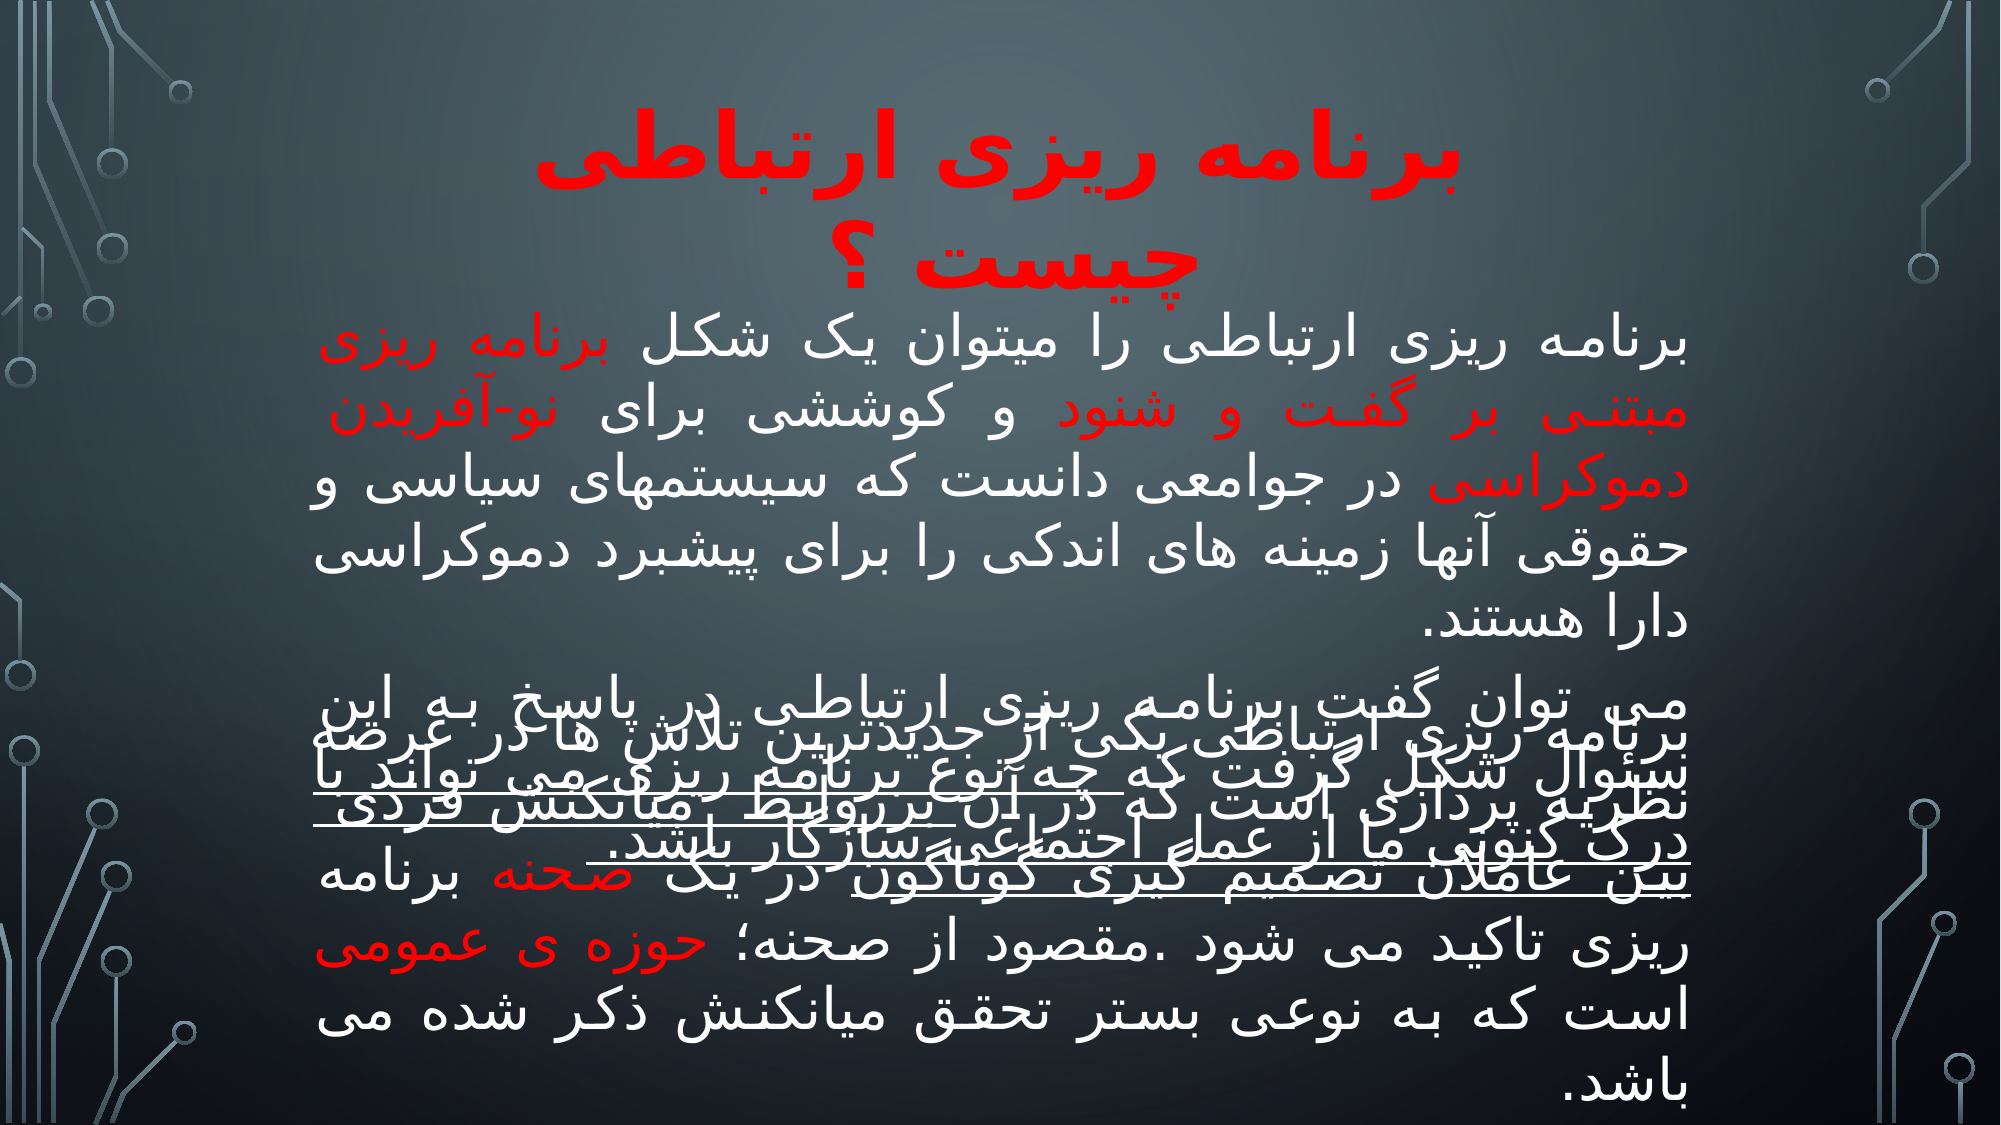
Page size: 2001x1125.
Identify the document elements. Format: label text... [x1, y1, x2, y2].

text_box برنامه ریزی ارتباطی چیست ؟ [324, 103, 1675, 290]
text_box برنامه ریزی ارتباطی یکی از جدیدترین تلاش ها در عرصه نظریه پردازی است که در آن برروابط میانکنش فردی بین عاملان تصمیم گیری گوناگون در یک صحنه برنامه ریزی تاکید می شود .مقصود از صحنه؛ حوزه ی عمومی است که به نوعی بستر تحقق میانکنش ذکر شده می باشد. [293, 684, 1707, 1119]
text_box برنامه ریزی ارتباطی را میتوان یک شکل برنامه ریزی مبتنی بر گفت و شنود و کوششی برای نو-آفریدن دموکراسی در جوامعی دانست که سیستمهای سیاسی و حقوقی آنها زمینه های اندکی را برای پیشبرد دموکراسی دارا هستند. می توان گفت برنامه ریزی ارتباطی در پاسخ به این سئوال شکل گرفت که چه نوع برنامه ریزی می تواند با درک کنونی ما از عمل اجتماعی سازگار باشد. [293, 290, 1707, 684]
